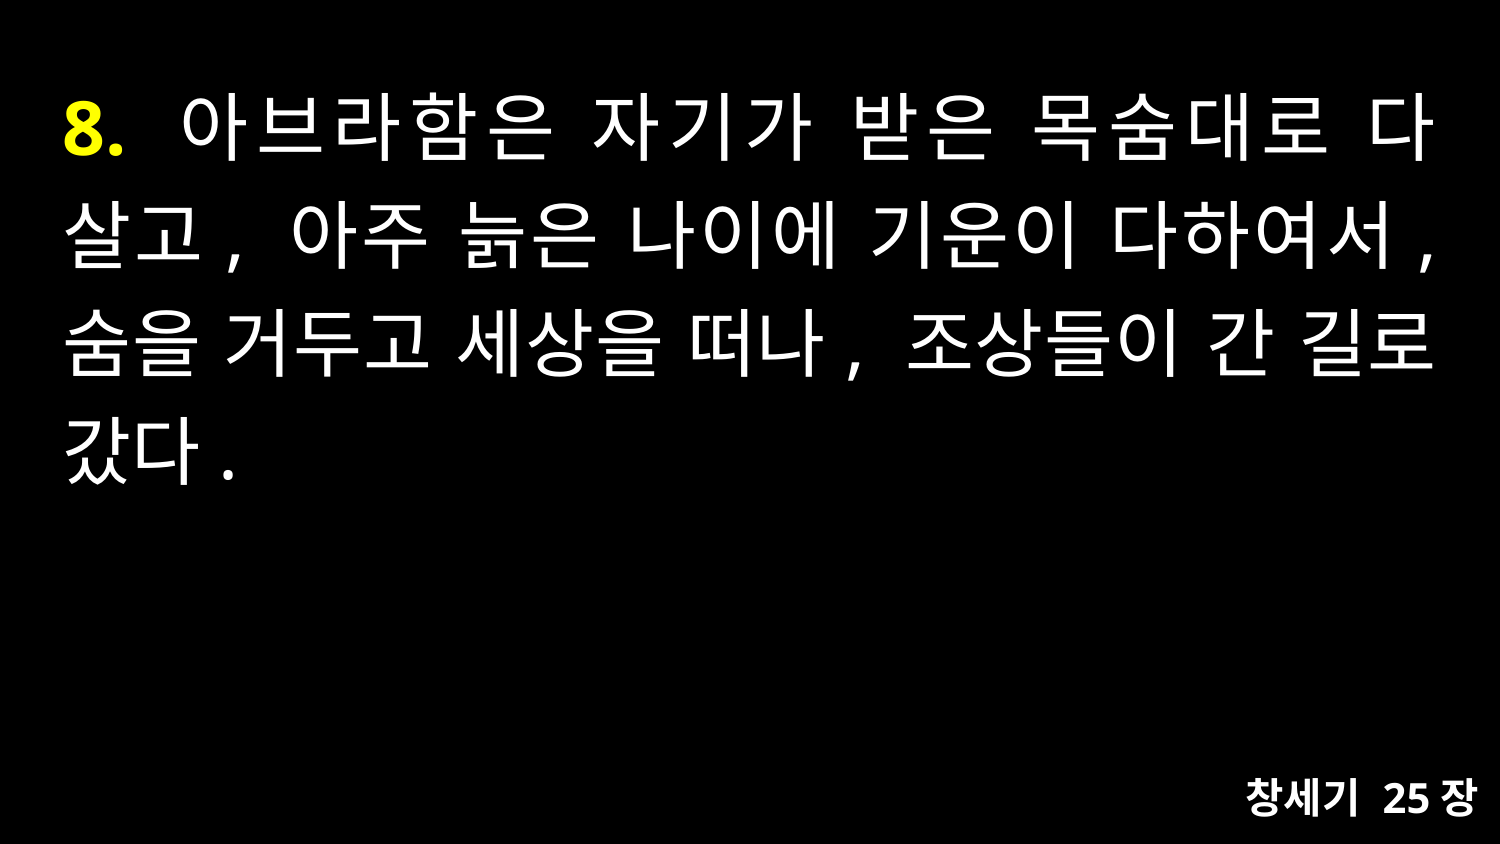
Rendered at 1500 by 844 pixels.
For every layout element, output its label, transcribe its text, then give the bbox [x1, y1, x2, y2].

subtitle 창세기 25장 [916, 770, 1500, 844]
title 8. 아브라함은 자기가 받은 목숨대로 다 살고, 아주 늙은 나이에 기운이 다하여서, 숨을 거두고 세상을 떠나, 조상들이 간 길로 갔다. [0, 0, 1500, 844]
